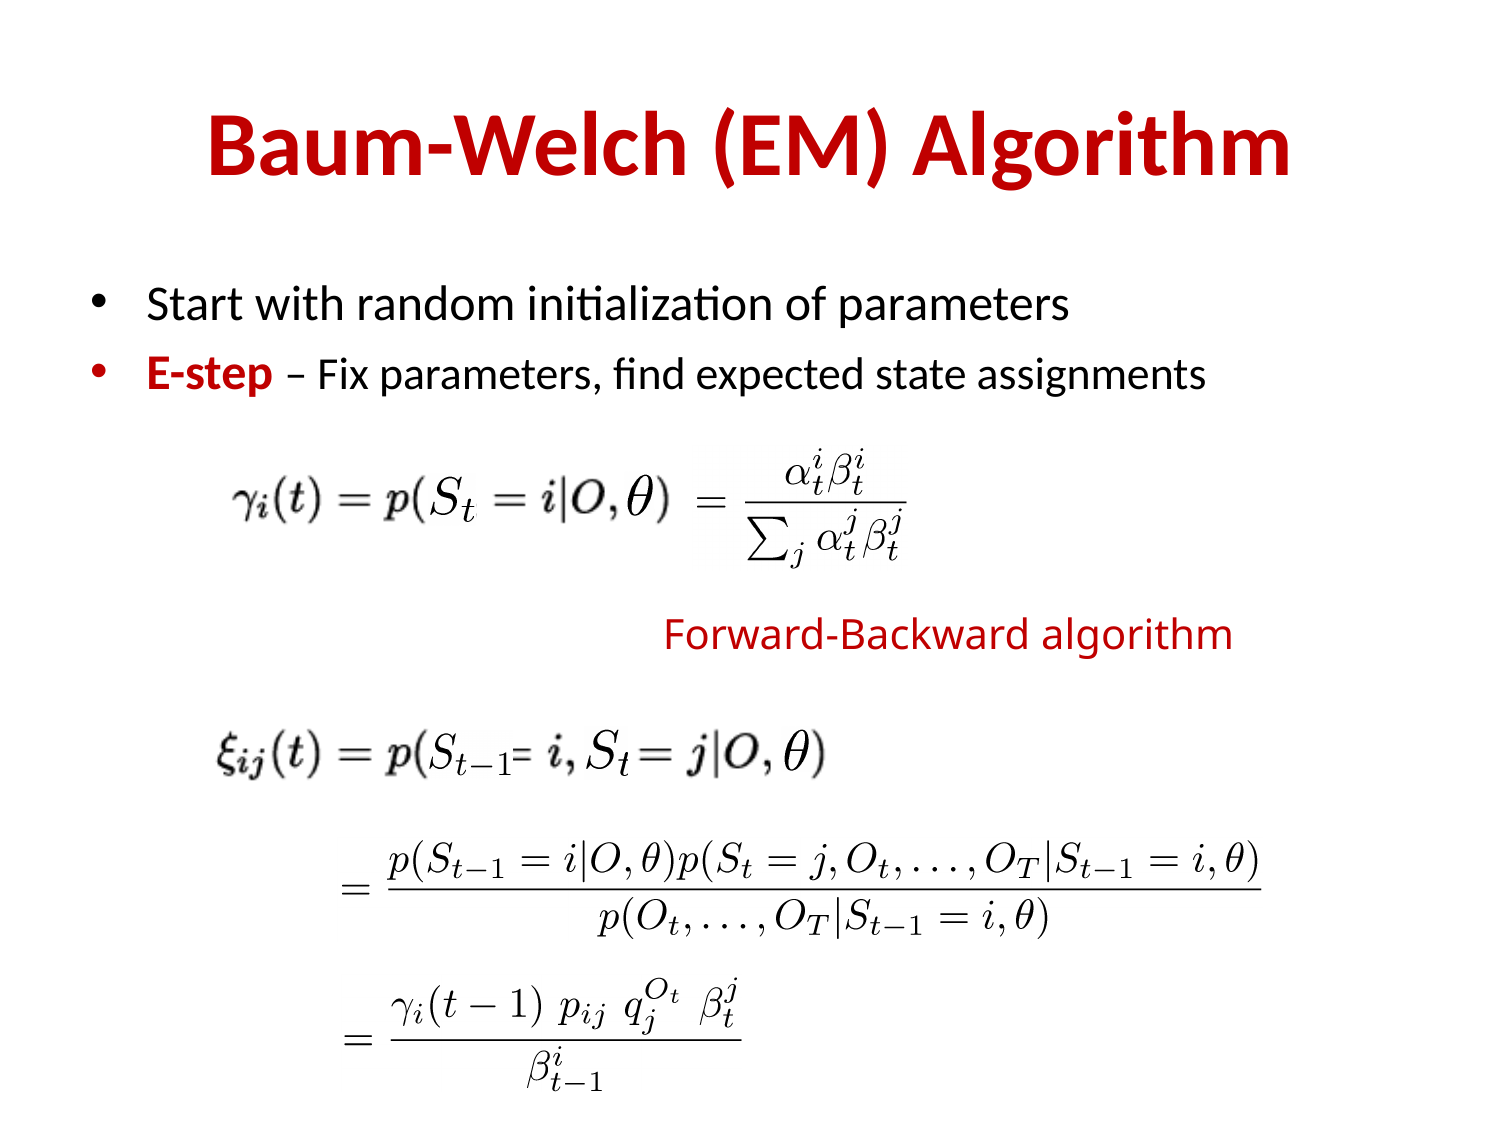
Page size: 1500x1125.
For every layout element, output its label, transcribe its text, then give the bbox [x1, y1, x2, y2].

picture [337, 837, 1263, 942]
title Baum-Welch (EM) Algorithm [75, 45, 1425, 233]
picture [692, 444, 909, 571]
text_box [187, 712, 841, 801]
list Start with random initialization of parameters E-step – Fix parameters, find expected state assignments [75, 262, 1425, 1005]
text_box Forward-Backward algorithm [648, 600, 1250, 665]
picture [781, 726, 811, 773]
picture [340, 974, 742, 1092]
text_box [212, 451, 691, 553]
